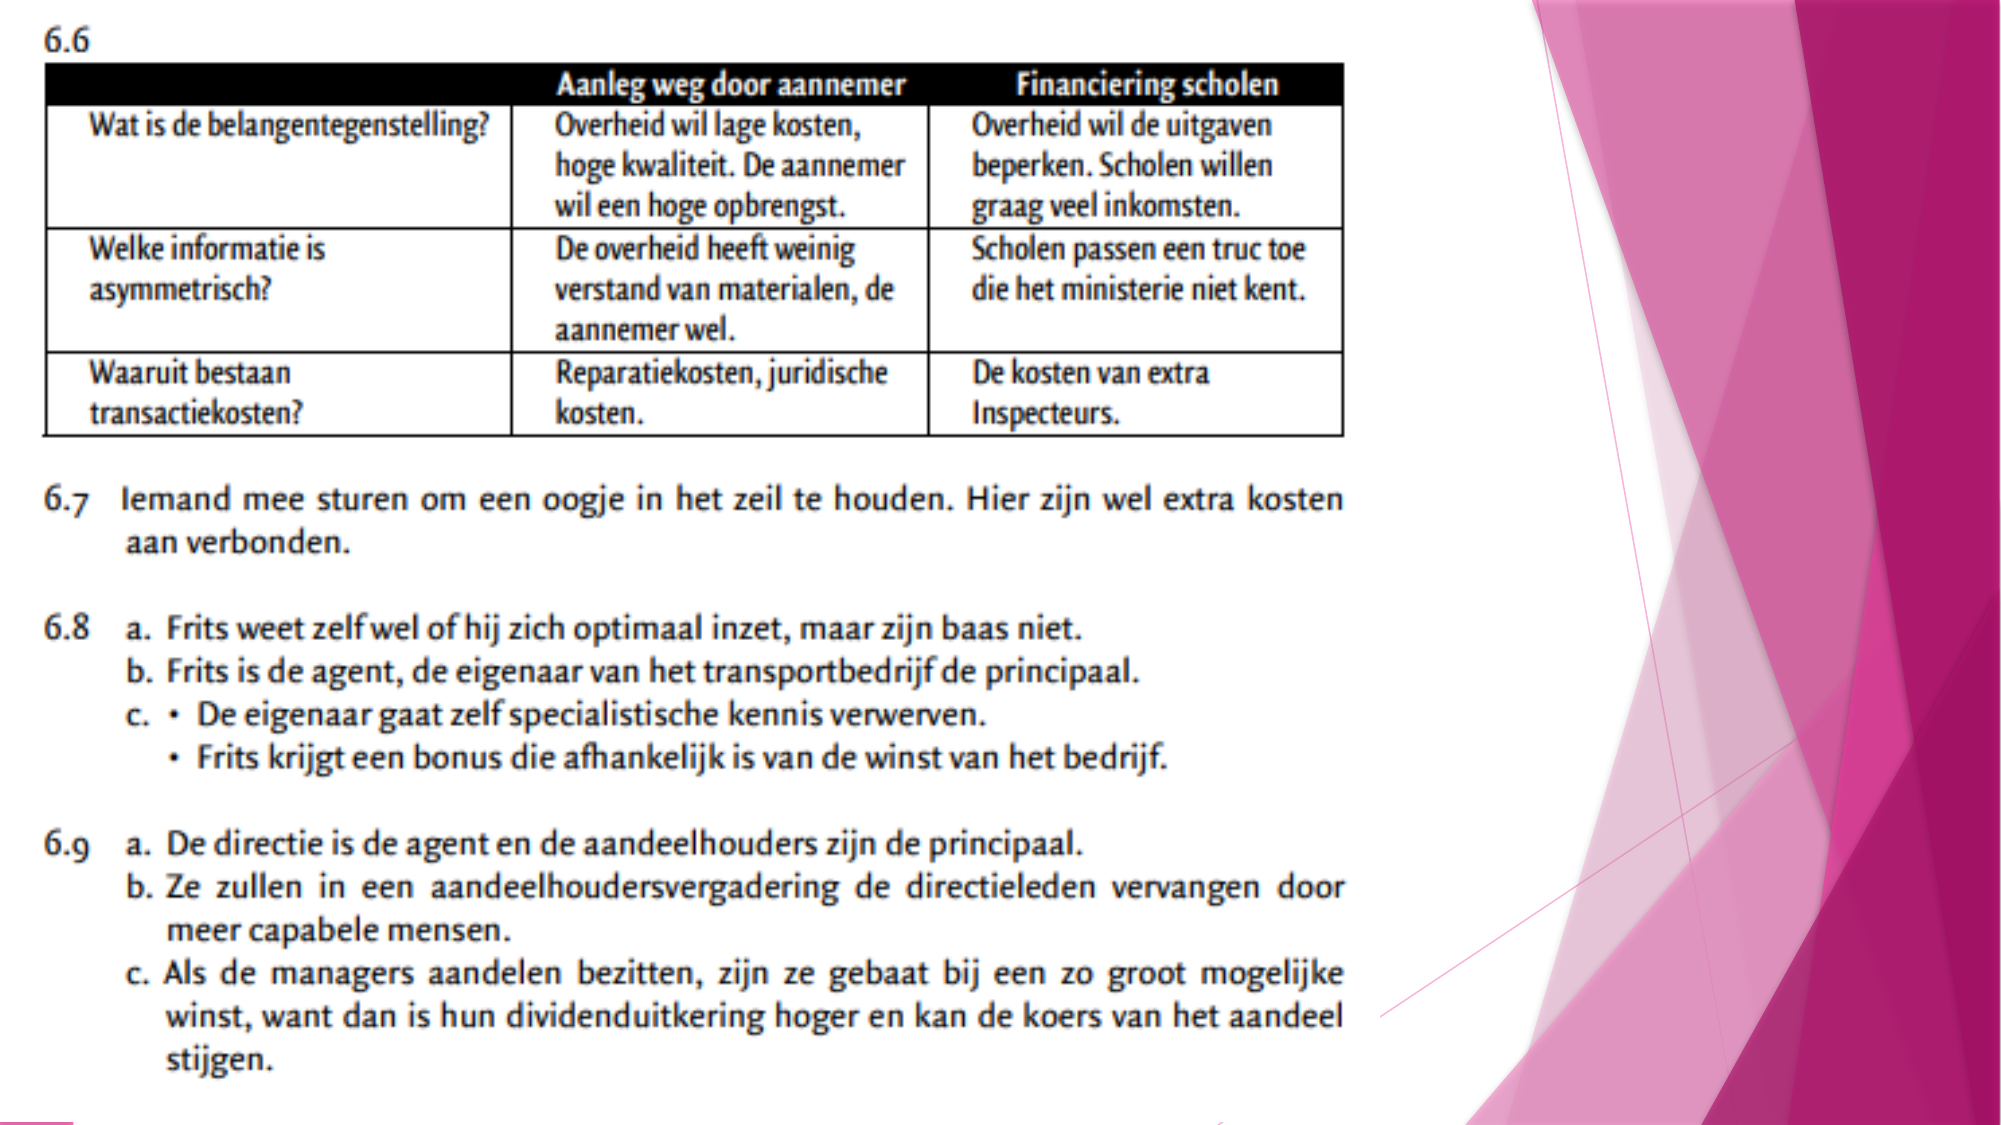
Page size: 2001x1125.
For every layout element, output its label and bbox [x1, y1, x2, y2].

picture [0, 0, 1381, 1122]
